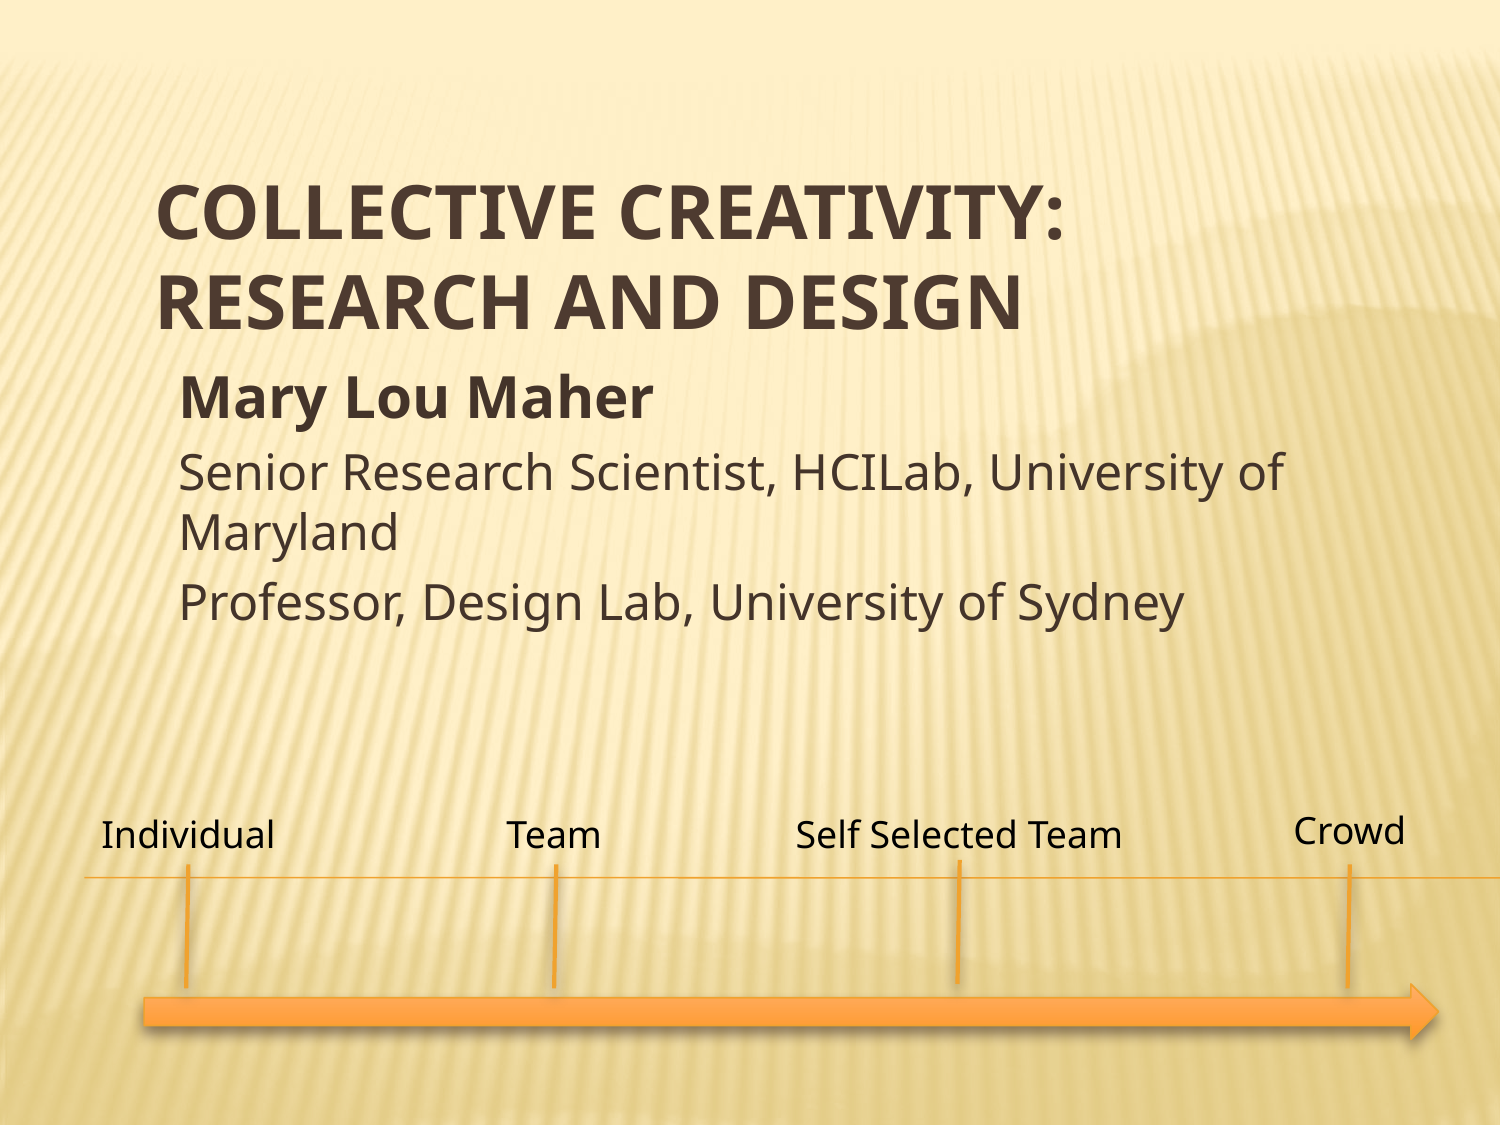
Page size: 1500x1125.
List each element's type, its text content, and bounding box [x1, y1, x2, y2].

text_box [492, 924, 618, 928]
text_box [896, 920, 1021, 924]
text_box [124, 924, 250, 928]
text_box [1286, 924, 1412, 928]
text_box Crowd [1278, 799, 1422, 859]
text_box Individual [86, 803, 291, 864]
subtitle Mary Lou Maher Senior Research Scientist, HCILab, University of Maryland Professor, Design Lab, University of Sydney [163, 350, 1439, 638]
text_box Self Selected Team [780, 803, 1139, 864]
title Collective creativity: Research and Design [139, 157, 1415, 399]
text_box Team [491, 803, 617, 864]
text_box [143, 983, 1440, 1041]
